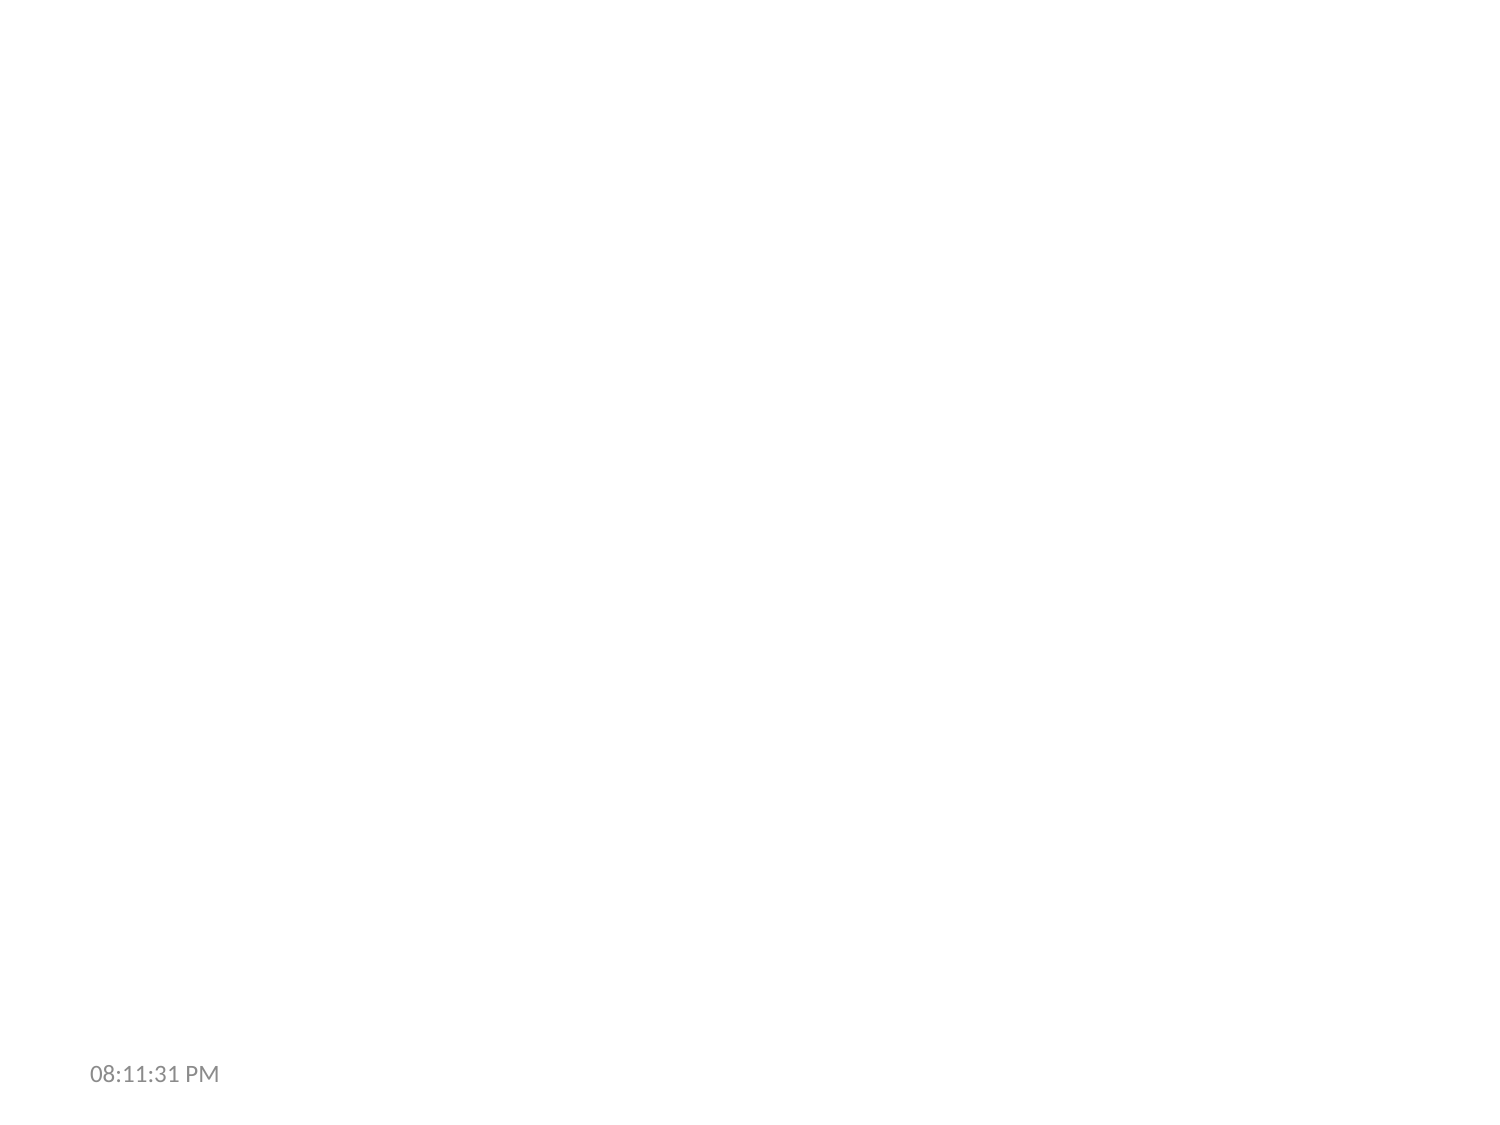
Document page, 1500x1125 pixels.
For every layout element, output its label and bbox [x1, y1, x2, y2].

slide_number [75, 1042, 425, 1103]
